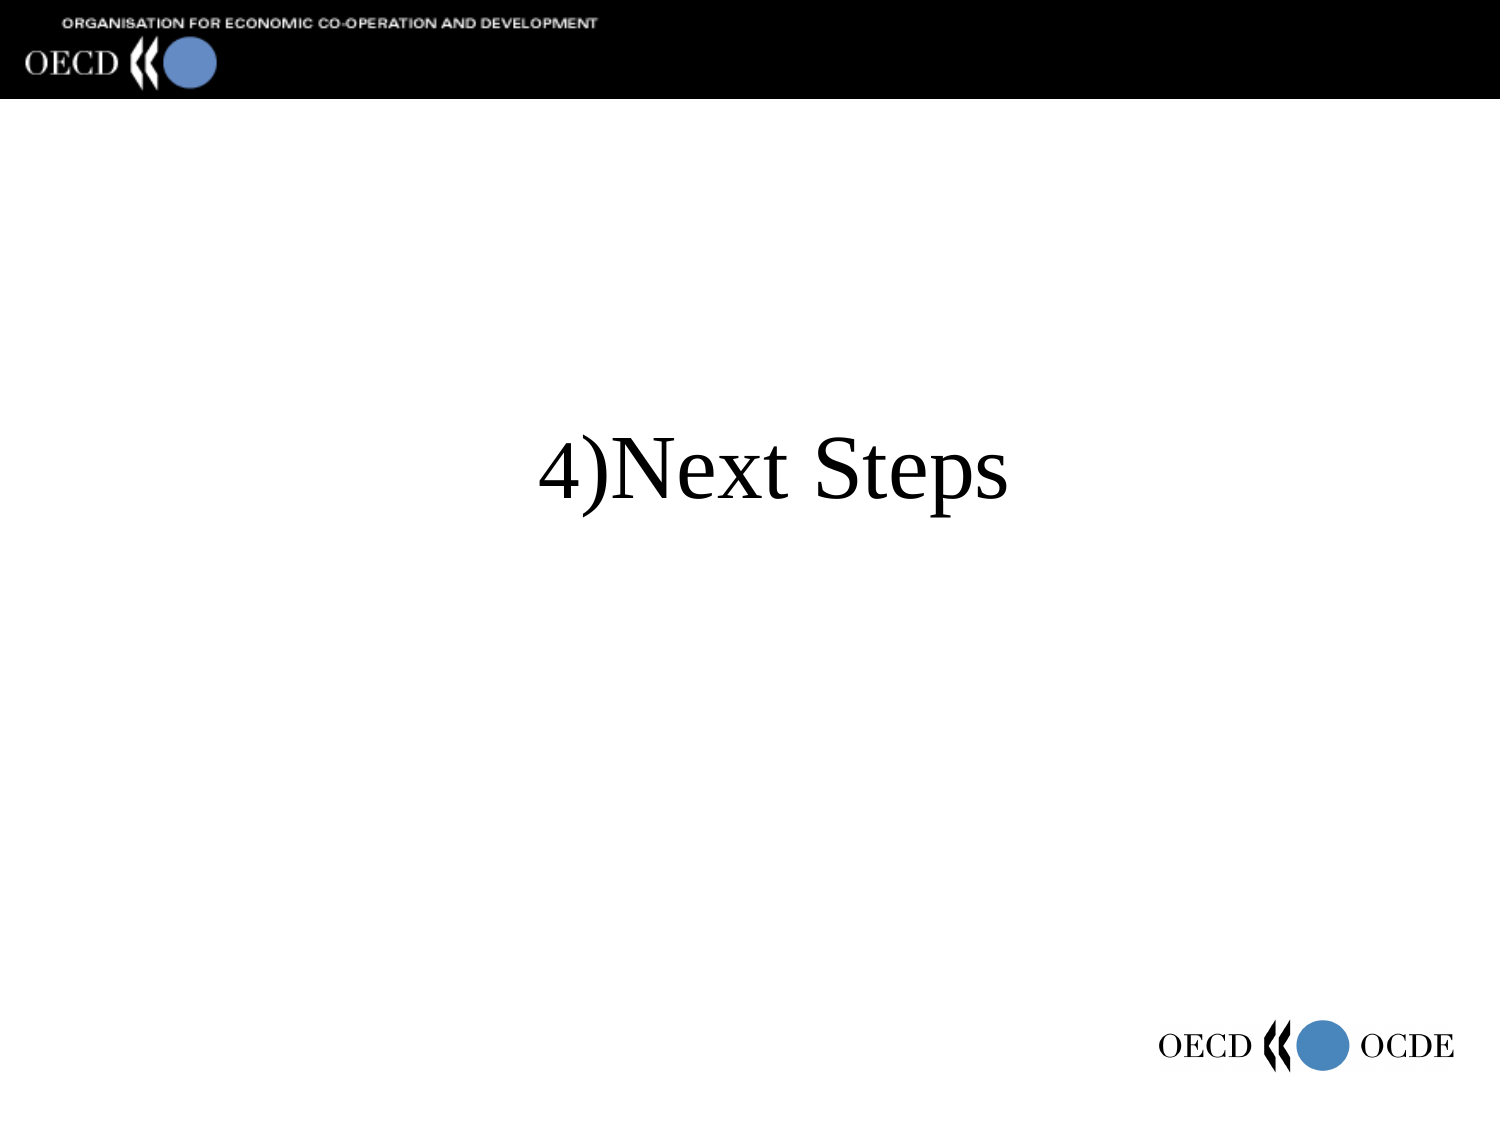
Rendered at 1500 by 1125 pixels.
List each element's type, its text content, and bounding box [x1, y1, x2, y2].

text_box 4)Next Steps [125, 412, 1425, 527]
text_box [0, 0, 1500, 99]
picture [1156, 1017, 1456, 1074]
slide_number 26 [1074, 1024, 1426, 1103]
